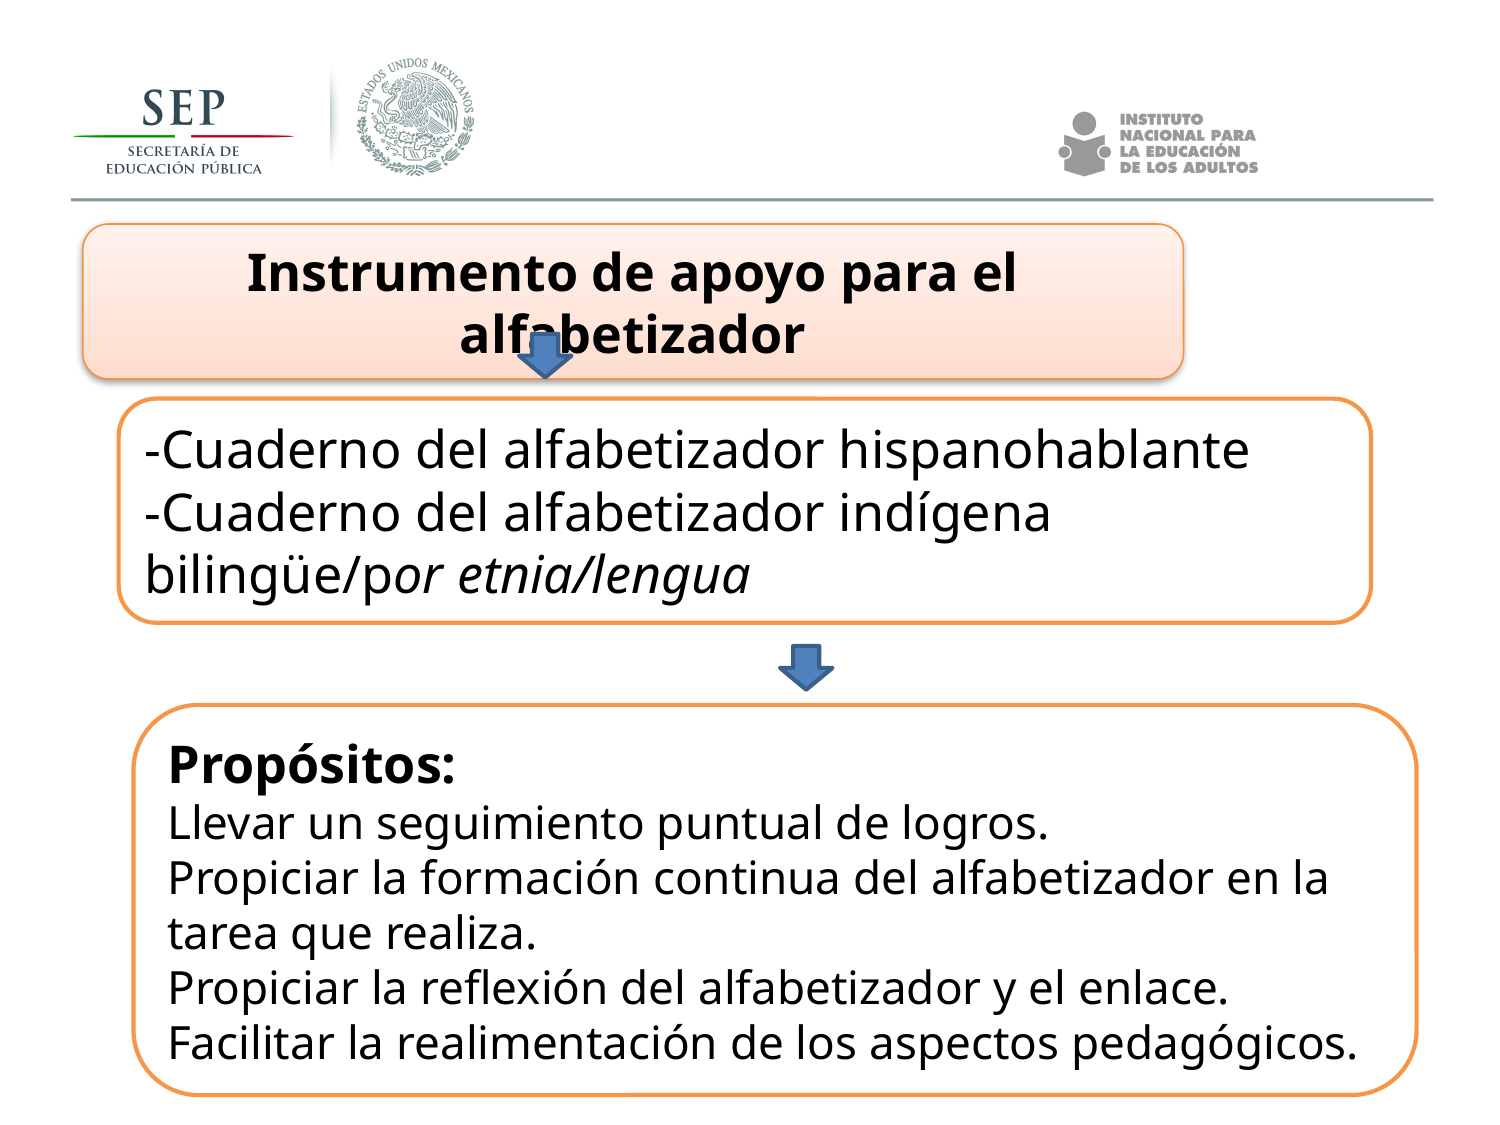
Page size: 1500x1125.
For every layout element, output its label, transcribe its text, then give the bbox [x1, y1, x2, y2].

picture [71, 0, 1494, 1125]
text_box [517, 331, 574, 380]
text_box [778, 643, 835, 692]
text_box Propósitos: Llevar un seguimiento puntual de logros. Propiciar la formación continua del alfabetizador en la tarea que realiza. Propiciar la reflexión del alfabetizador y el enlace. Facilitar la realimentación de los aspectos pedagógicos. [131, 702, 1419, 1098]
text_box -Cuaderno del alfabetizador hispanohablante -Cuaderno del alfabetizador indígena bilingüe/por etnia/lengua [116, 396, 1374, 625]
text_box Instrumento de apoyo para el alfabetizador [82, 223, 1185, 380]
